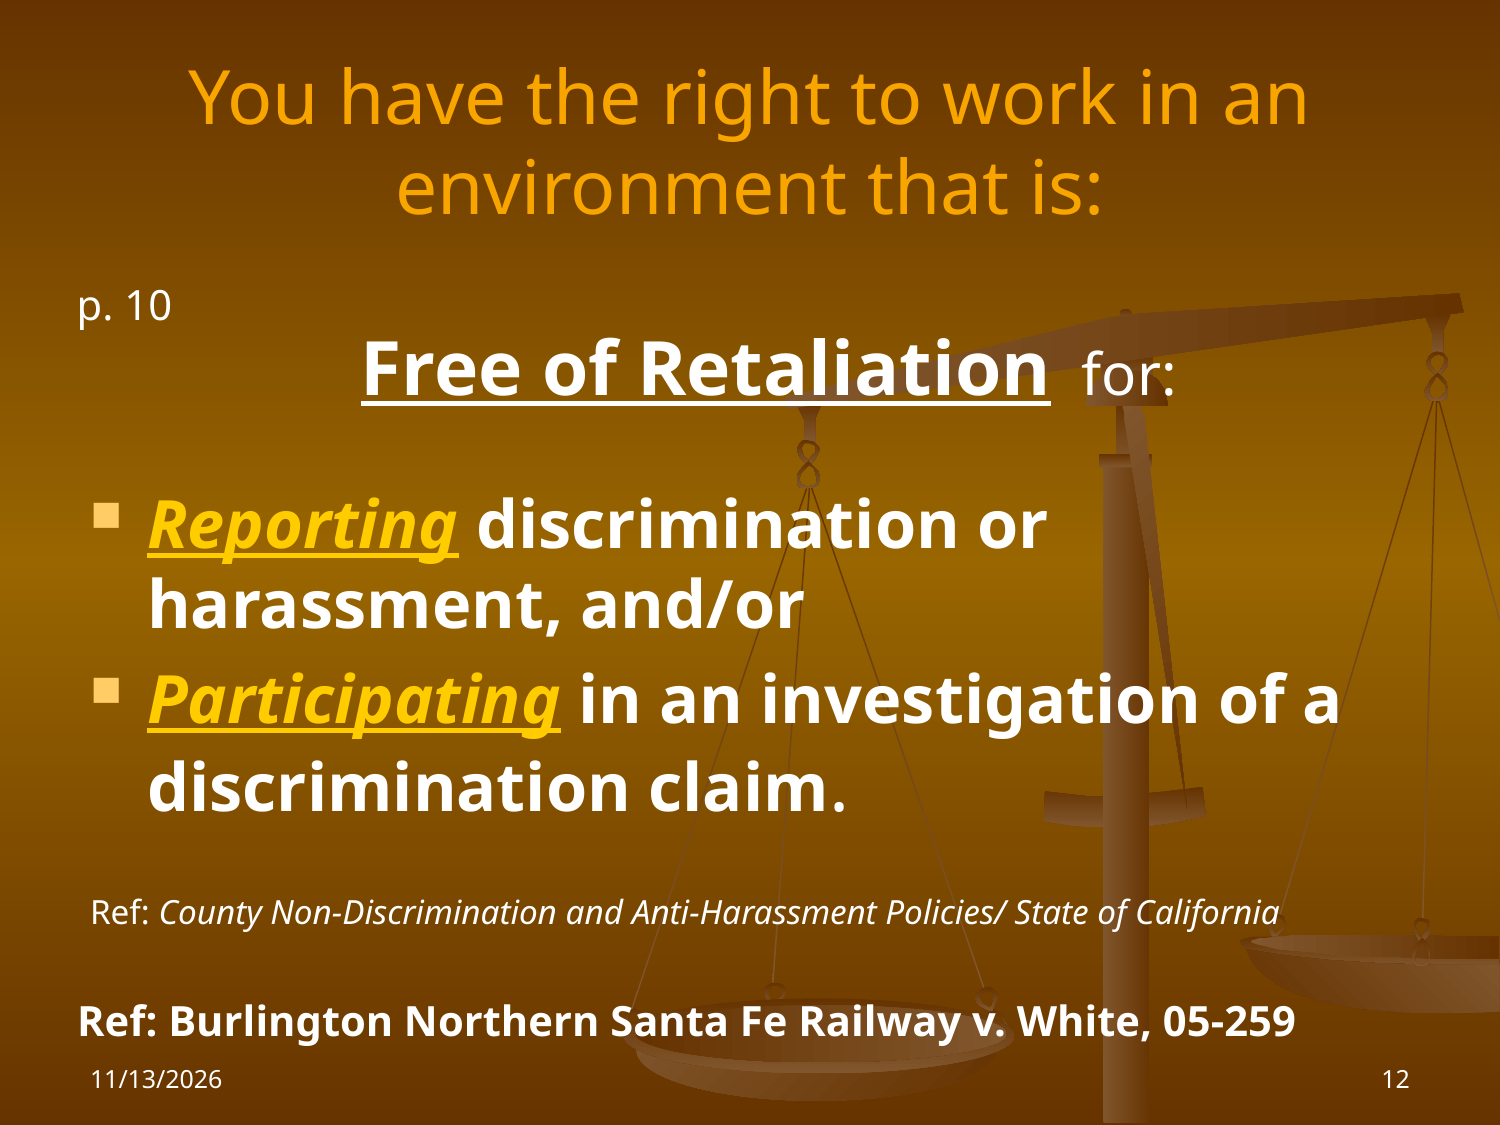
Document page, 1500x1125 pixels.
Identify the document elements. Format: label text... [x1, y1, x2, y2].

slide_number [74, 1053, 426, 1106]
text_box Ref: Burlington Northern Santa Fe Railway v. White, 05-259 [62, 987, 1425, 1053]
slide_number 12 [1074, 1029, 1426, 1106]
title You have the right to work in an environment that is: [74, 45, 1426, 234]
list Free of Retaliation for: Reporting discrimination or harassment, and/or Participating in an investigation of a discrimination claim. Ref: County Non-Discrimination and Anti-Harassment Policies/ State of California [74, 312, 1463, 963]
text_box p. 10 [61, 270, 188, 336]
